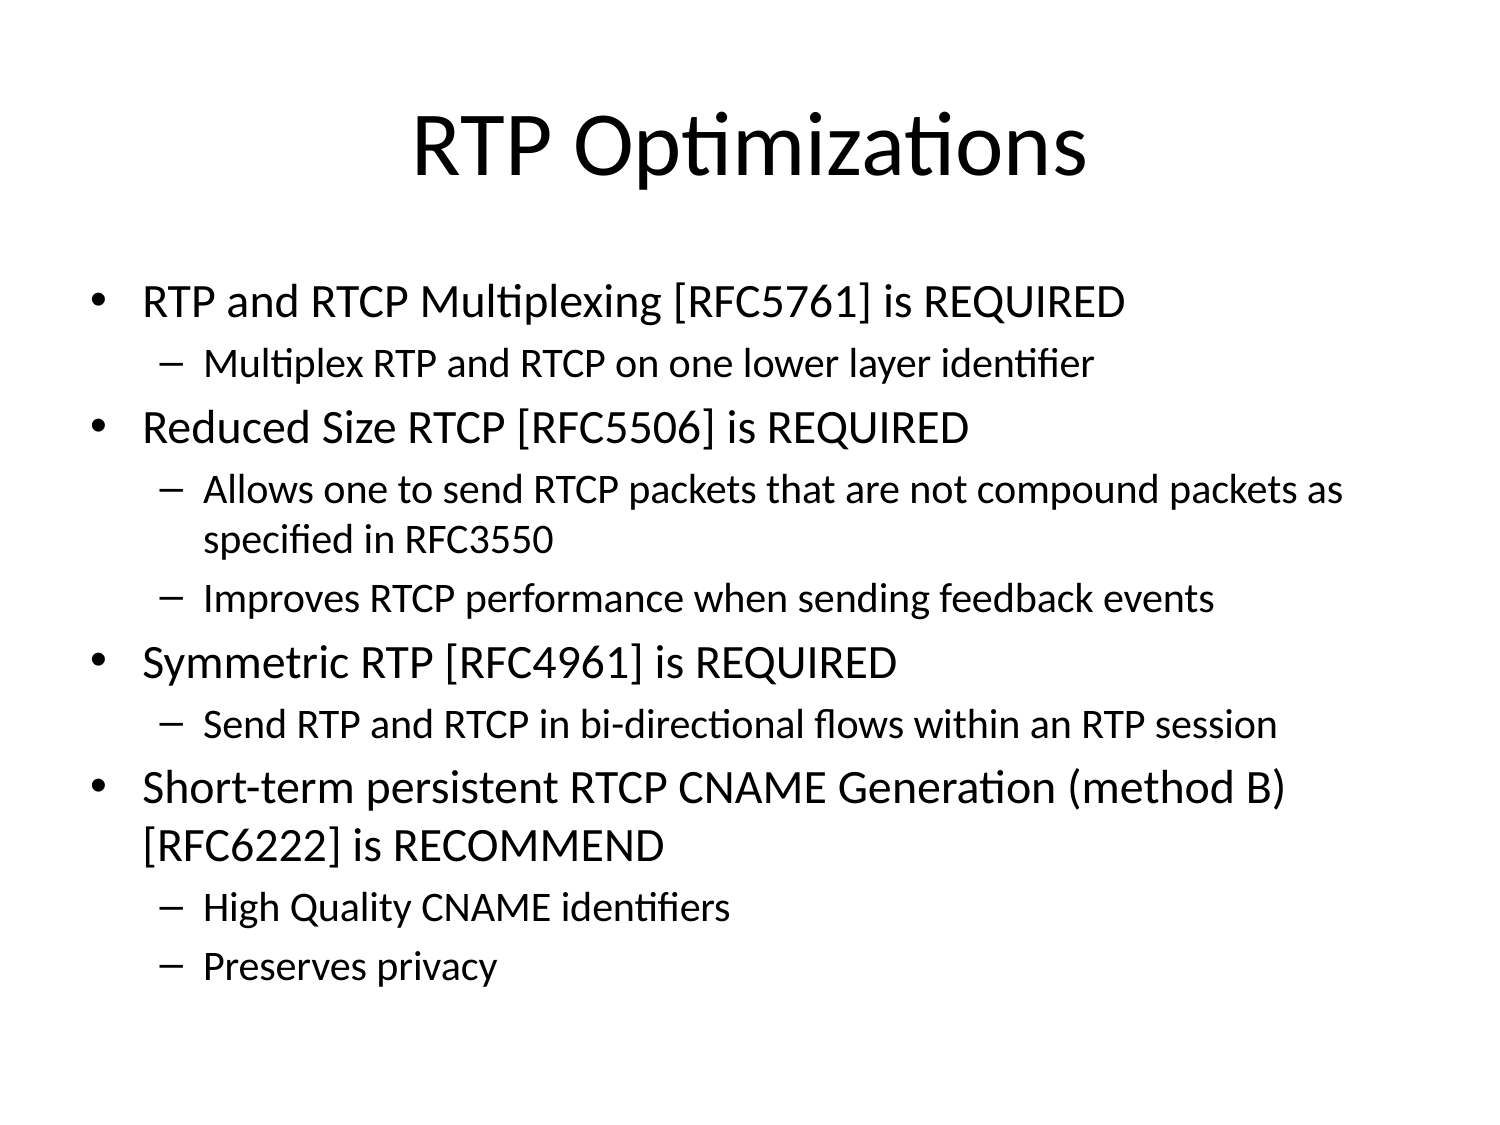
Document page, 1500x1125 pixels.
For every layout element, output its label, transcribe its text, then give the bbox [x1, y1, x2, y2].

list RTP and RTCP Multiplexing [RFC5761] is REQUIRED Multiplex RTP and RTCP on one lower layer identifier Reduced Size RTCP [RFC5506] is REQUIRED Allows one to send RTCP packets that are not compound packets as specified in RFC3550 Improves RTCP performance when sending feedback events Symmetric RTP [RFC4961] is REQUIRED Send RTP and RTCP in bi-directional flows within an RTP session Short-term persistent RTCP CNAME Generation (method B) [RFC6222] is RECOMMEND High Quality CNAME identifiers Preserves privacy [75, 262, 1425, 1005]
title RTP Optimizations [75, 45, 1425, 233]
